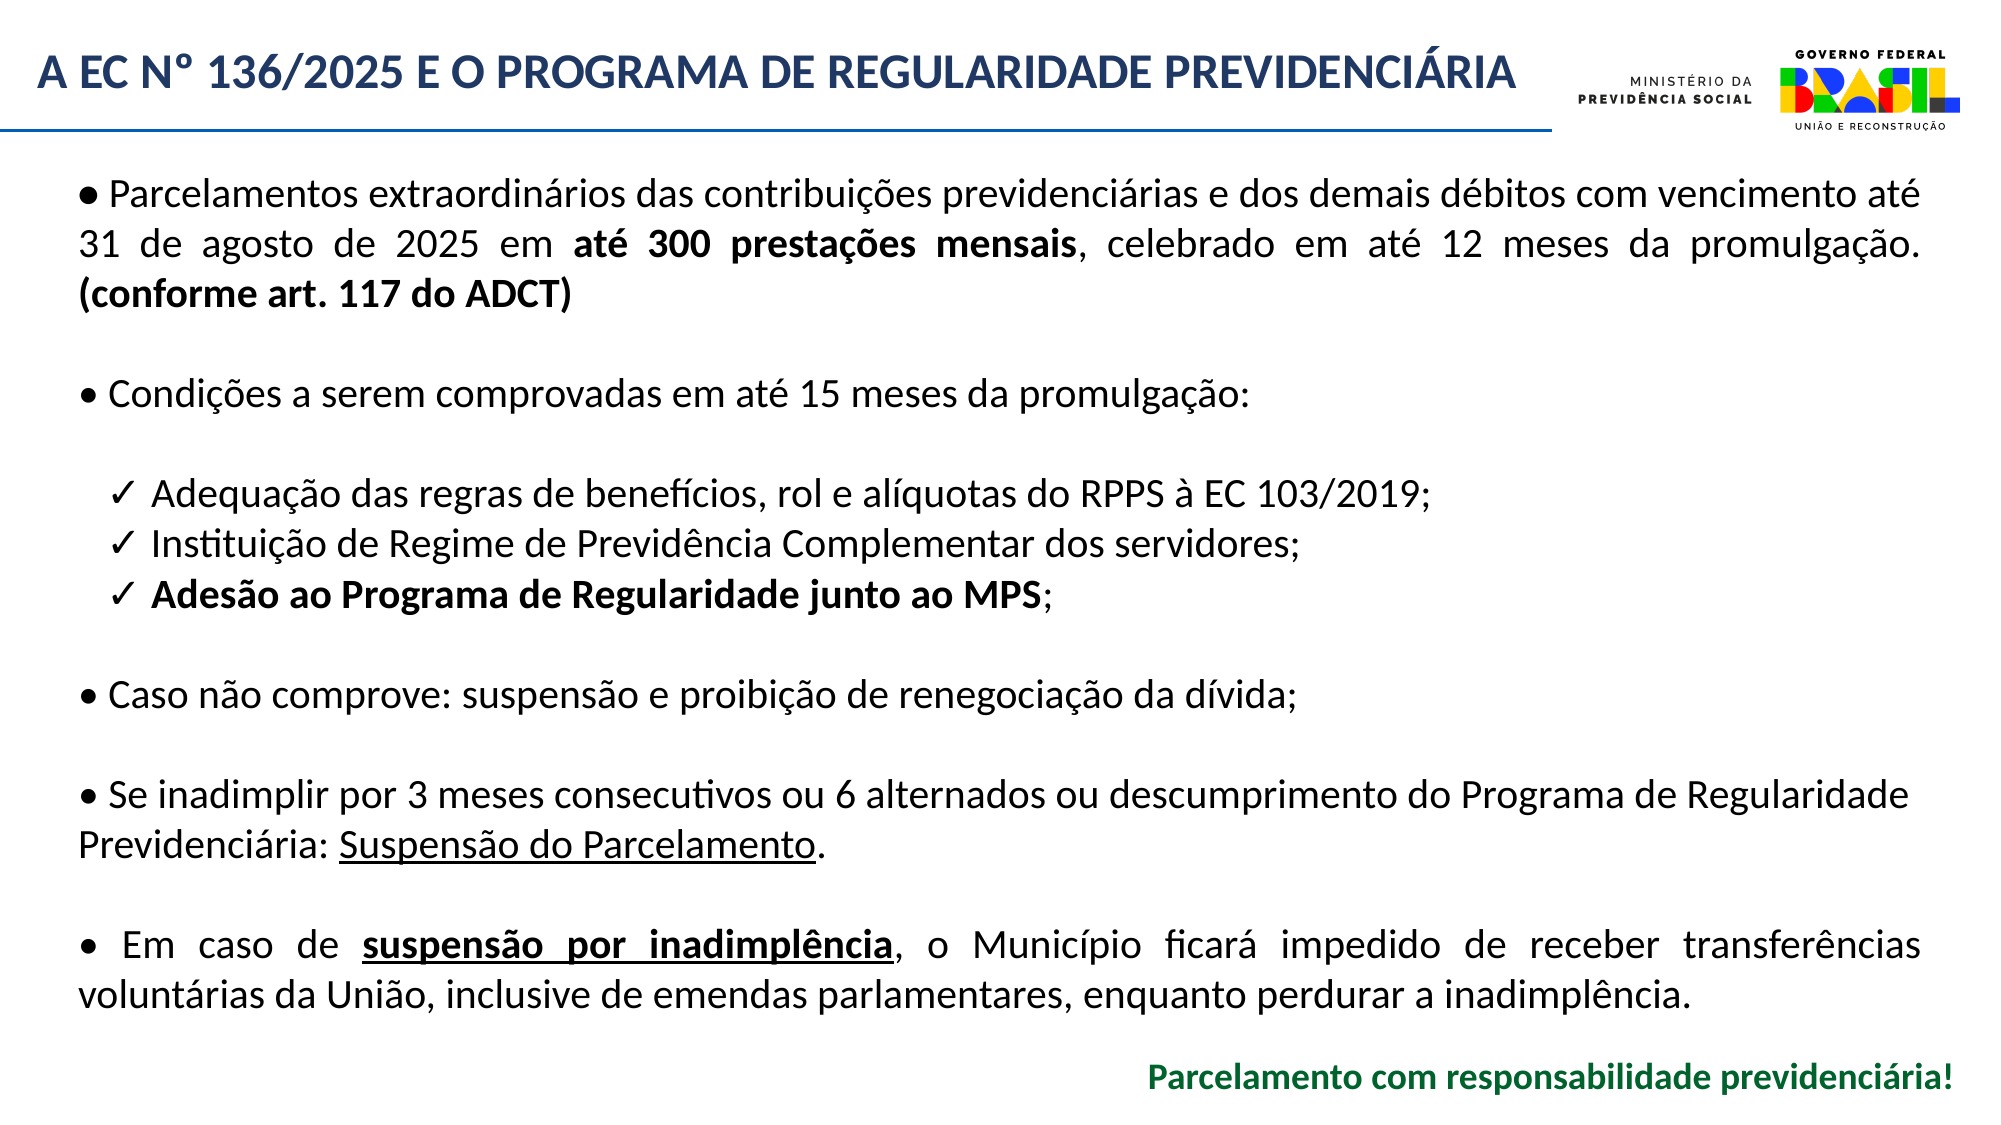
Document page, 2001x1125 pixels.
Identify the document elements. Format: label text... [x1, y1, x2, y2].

text_box Parcelamento com responsabilidade previdenciária! [1026, 1044, 2000, 1105]
text_box A EC Nº 136/2025 E O PROGRAMA DE REGULARIDADE PREVIDENCIÁRIA [22, 21, 1552, 129]
text_box • Parcelamentos extraordinários das contribuições previdenciárias e dos demais débitos com vencimento até 31 de agosto de 2025 em até 300 prestações mensais, celebrado em até 12 meses da promulgação. (conforme art. 117 do ADCT) • Condições a serem comprovadas em até 15 meses da promulgação: ✓ Adequação das regras de benefícios, rol e alíquotas do RPPS à EC 103/2019; ✓ Instituição de Regime de Previdência Complementar dos servidores; ✓ Adesão ao Programa de Regularidade junto ao MPS; • Caso não comprove: suspensão e proibição de renegociação da dívida; • Se inadimplir por 3 meses consecutivos ou 6 alternados ou descumprimento do Programa de Regularidade Previdenciária: Suspensão do Parcelamento. • Em caso de suspensão por inadimplência, o Município ficará impedido de receber transferências voluntárias da União, inclusive de emendas parlamentares, enquanto perdurar a inadimplência. [63, 158, 1937, 1024]
picture [1578, 49, 1960, 131]
